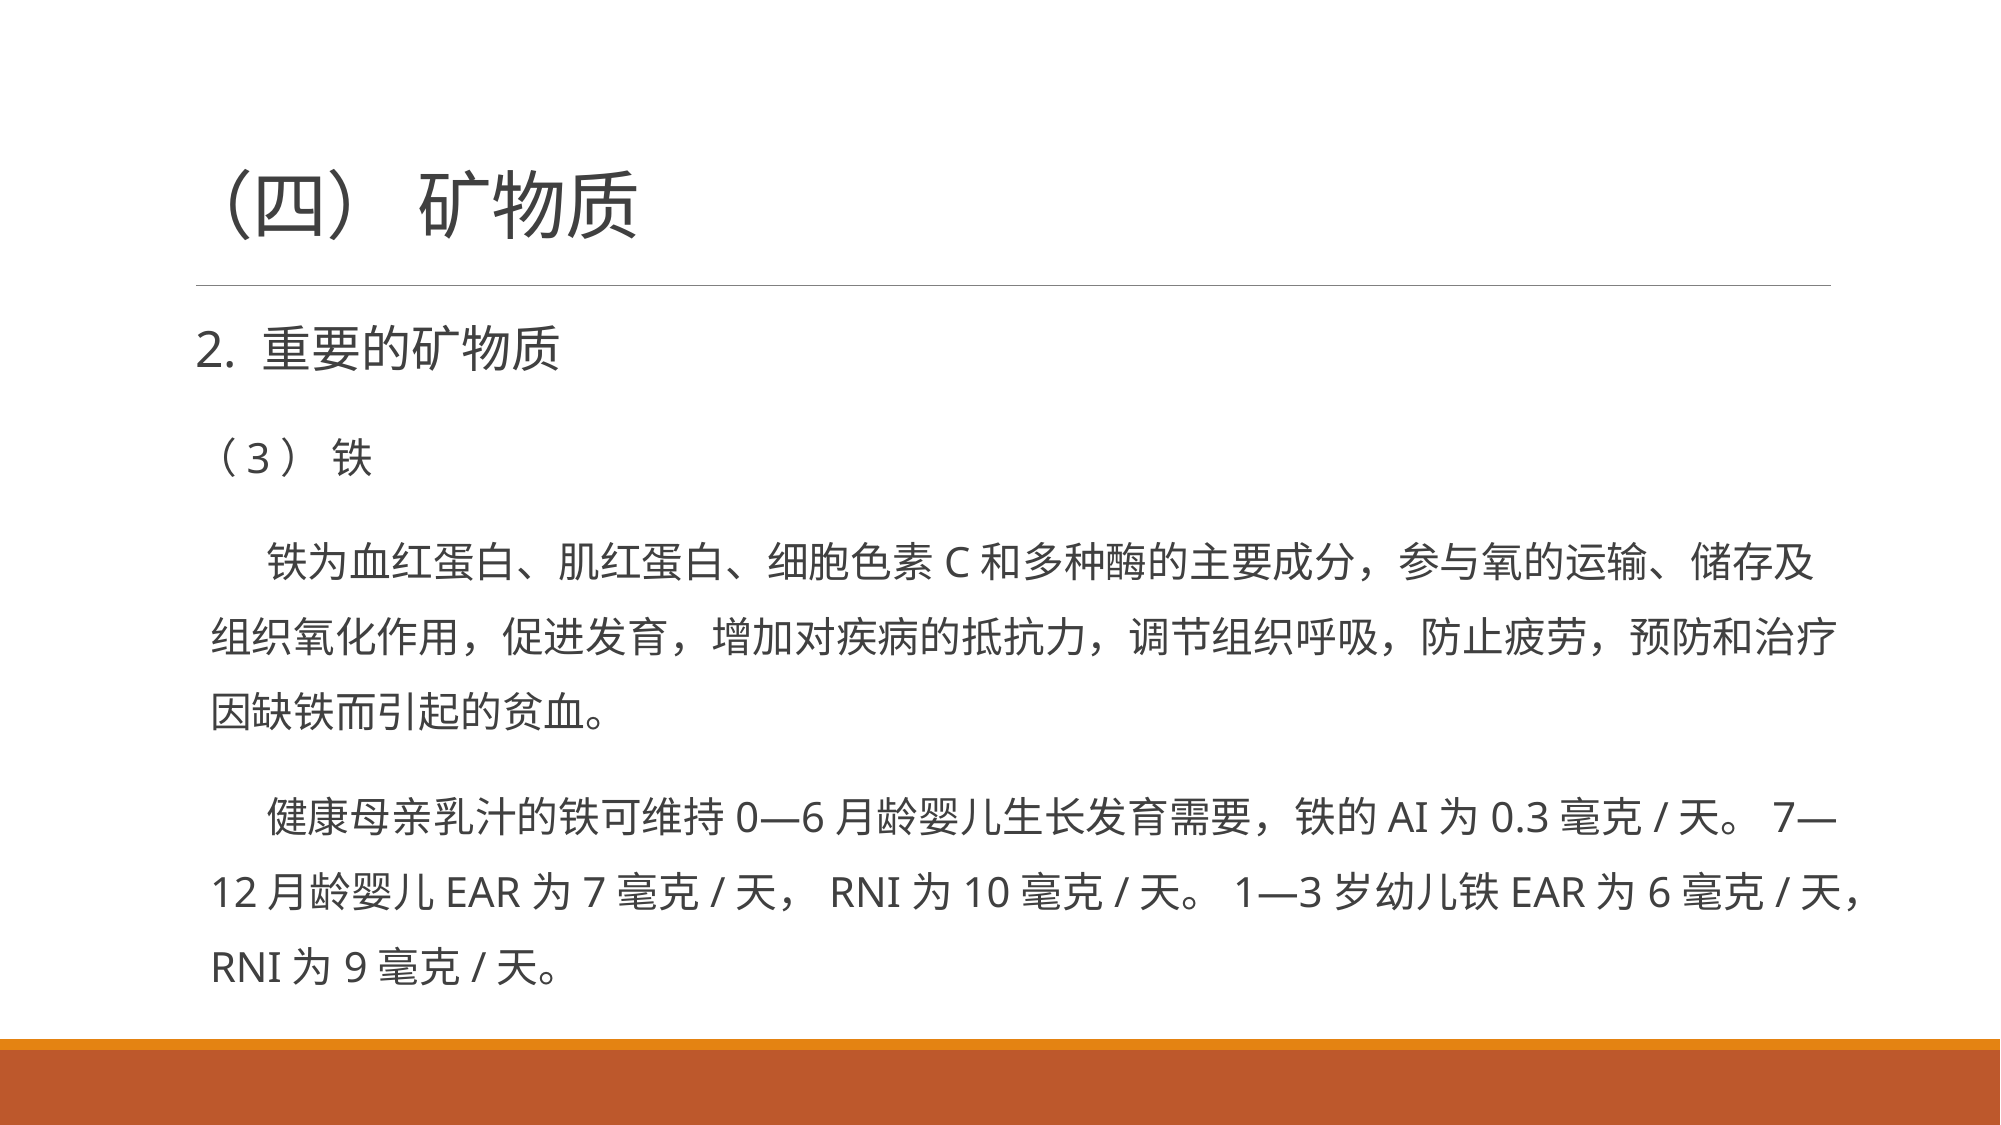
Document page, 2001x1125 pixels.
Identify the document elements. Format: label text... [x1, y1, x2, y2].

title （四） 矿物质 [163, 132, 1574, 257]
list 2. 重要的矿物质 （3） 铁 铁为血红蛋白、肌红蛋白、细胞色素C和多种酶的主要成分，参与氧的运输、储存及组织氧化作用，促进发育，增加对疾病的抵抗力，调节组织呼吸，防止疲劳，预防和治疗因缺铁而引起的贫血。 健康母亲乳汁的铁可维持0—6月龄婴儿生长发育需要，铁的AI为0.3毫克/天。7—12月龄婴儿EAR为7毫克/天，RNI为10毫克/天。1—3岁幼儿铁EAR为6毫克/天，RNI为9毫克/天。 [195, 280, 1855, 1017]
